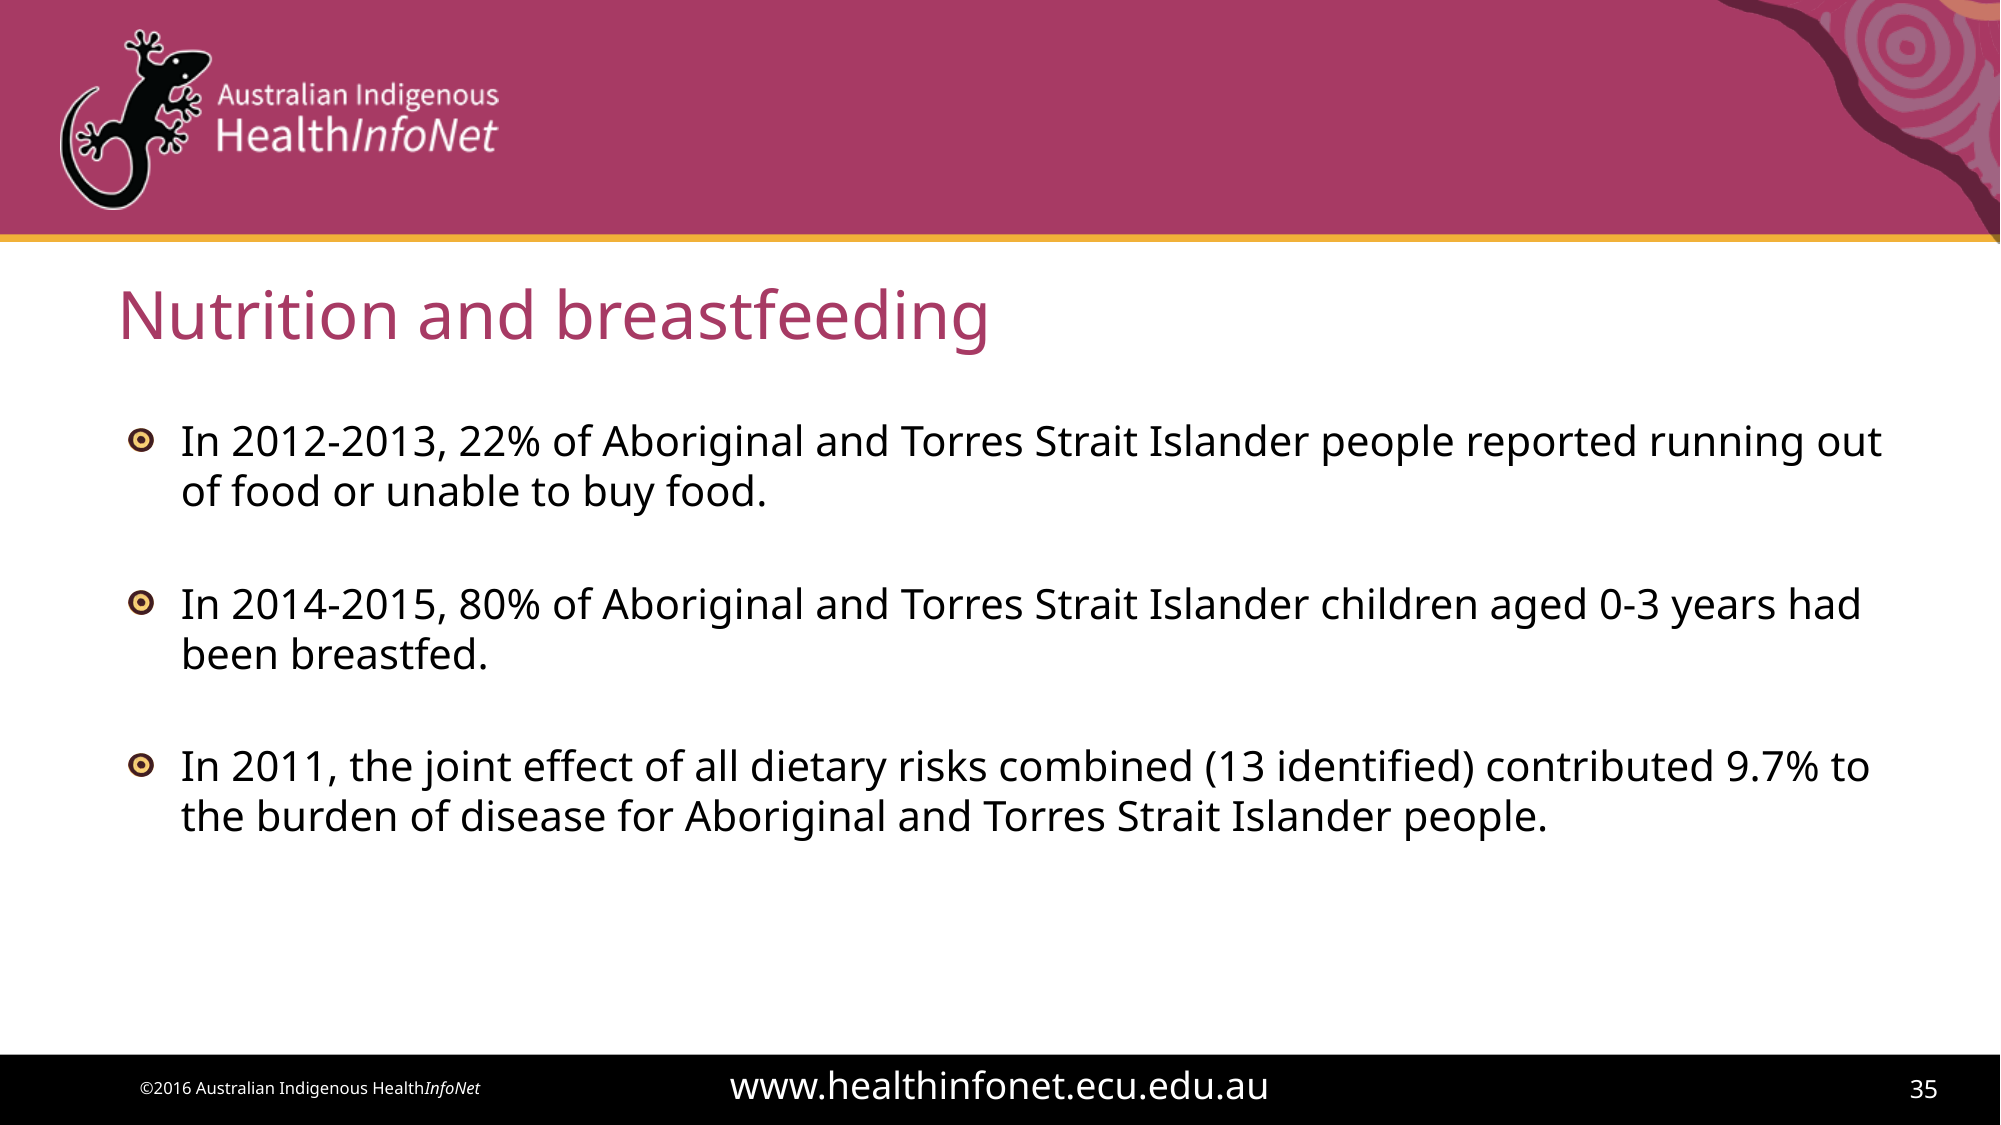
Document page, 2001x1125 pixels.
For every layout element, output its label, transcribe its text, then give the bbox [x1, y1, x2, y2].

picture [60, 29, 499, 210]
picture [128, 590, 154, 615]
picture [128, 753, 154, 777]
list In 2012-2013, 22% of Aboriginal and Torres Strait Islander people reported running out of food or unable to buy food. In 2014-2015, 80% of Aboriginal and Torres Strait Islander children aged 0-3 years had been breastfed. In 2011, the joint effect of all dietary risks combined (13 identified) contributed 9.7% to the burden of disease for Aboriginal and Torres Strait Islander people. [99, 399, 1901, 1051]
picture [1673, 0, 2000, 279]
title Nutrition and breastfeeding [102, 249, 1900, 375]
picture [128, 428, 154, 452]
